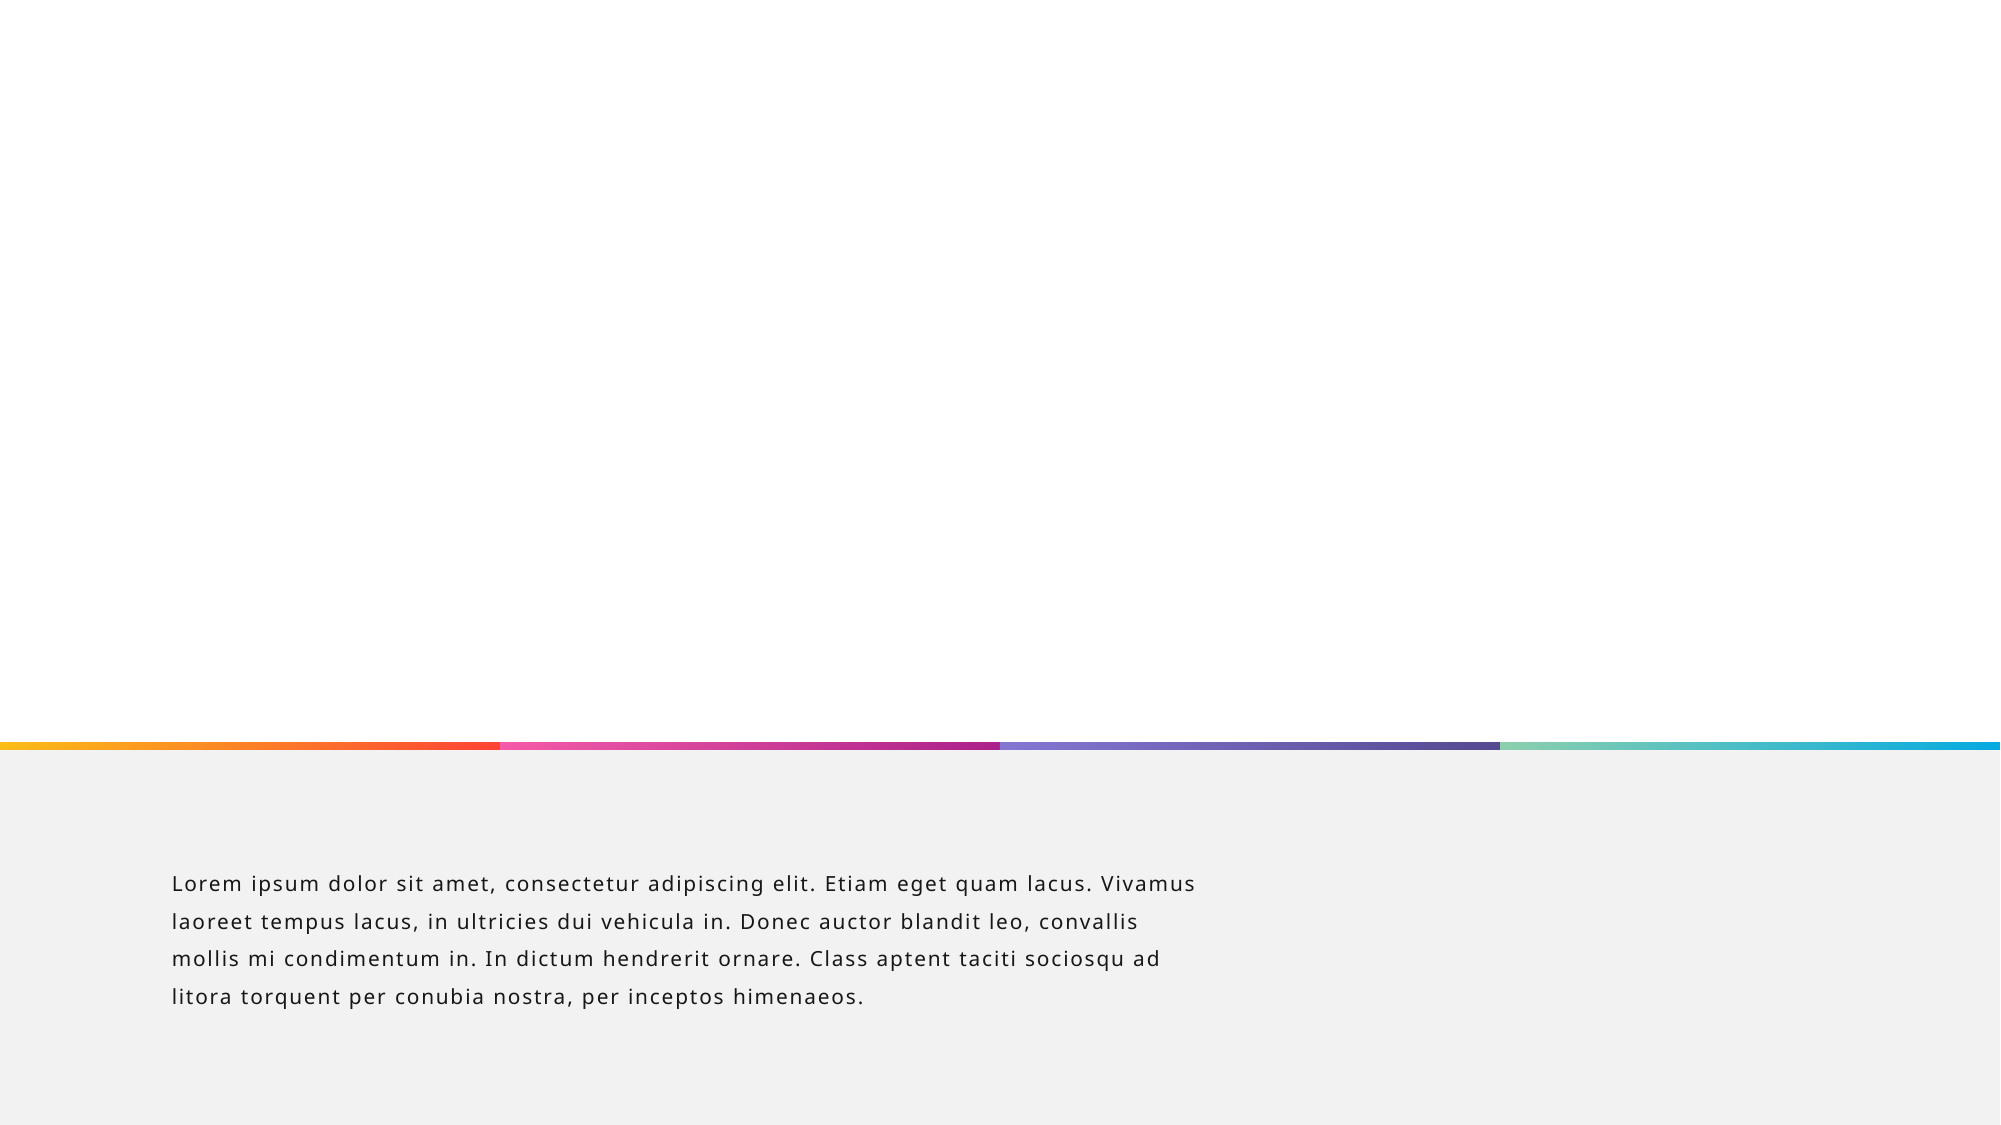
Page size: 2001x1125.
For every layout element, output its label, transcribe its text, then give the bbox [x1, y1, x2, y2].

picture [0, 0, 2000, 750]
text_box Lorem ipsum dolor sit amet, consectetur adipiscing elit. Etiam eget quam lacus. Vivamus laoreet tempus lacus, in ultricies dui vehicula in. Donec auctor blandit leo, convallis mollis mi condimentum in. In dictum hendrerit ornare. Class aptent taciti sociosqu ad litora torquent per conubia nostra, per inceptos himenaeos. [157, 851, 1223, 1016]
